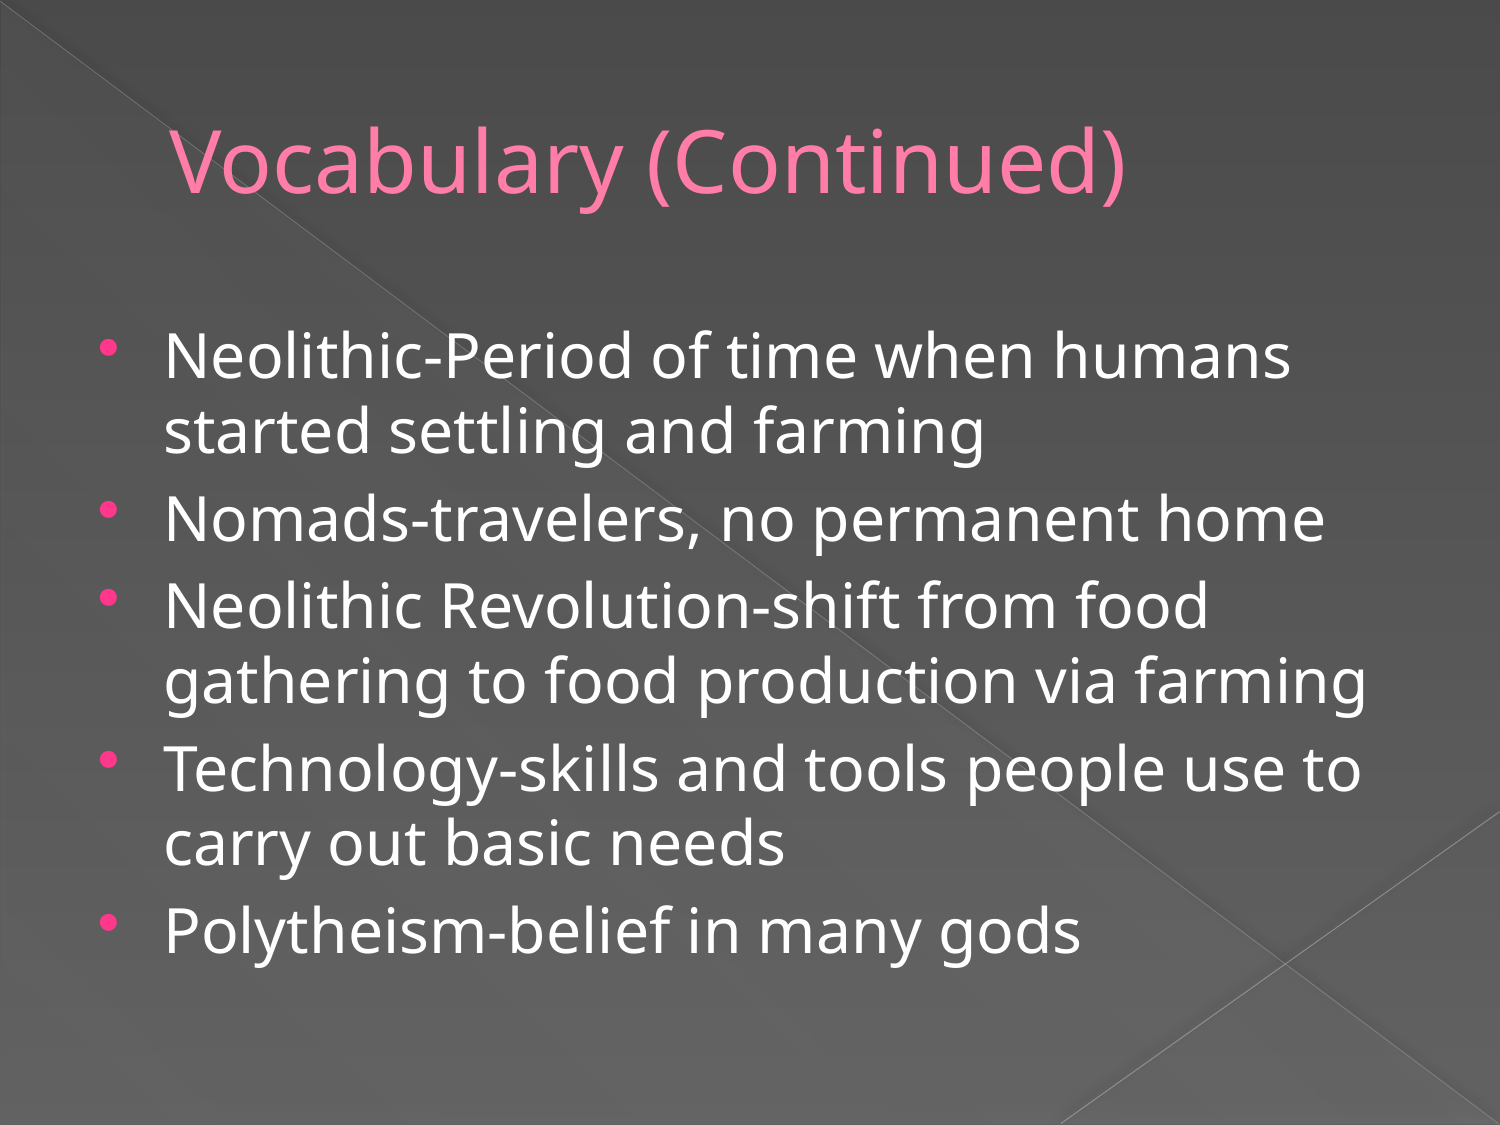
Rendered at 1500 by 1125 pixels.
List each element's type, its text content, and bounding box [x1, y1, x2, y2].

title Vocabulary (Continued) [75, 43, 1425, 274]
list Neolithic-Period of time when humans started settling and farming Nomads-travelers, no permanent home Neolithic Revolution-shift from food gathering to food production via farming Technology-skills and tools people use to carry out basic needs Polytheism-belief in many gods [75, 308, 1425, 1059]
